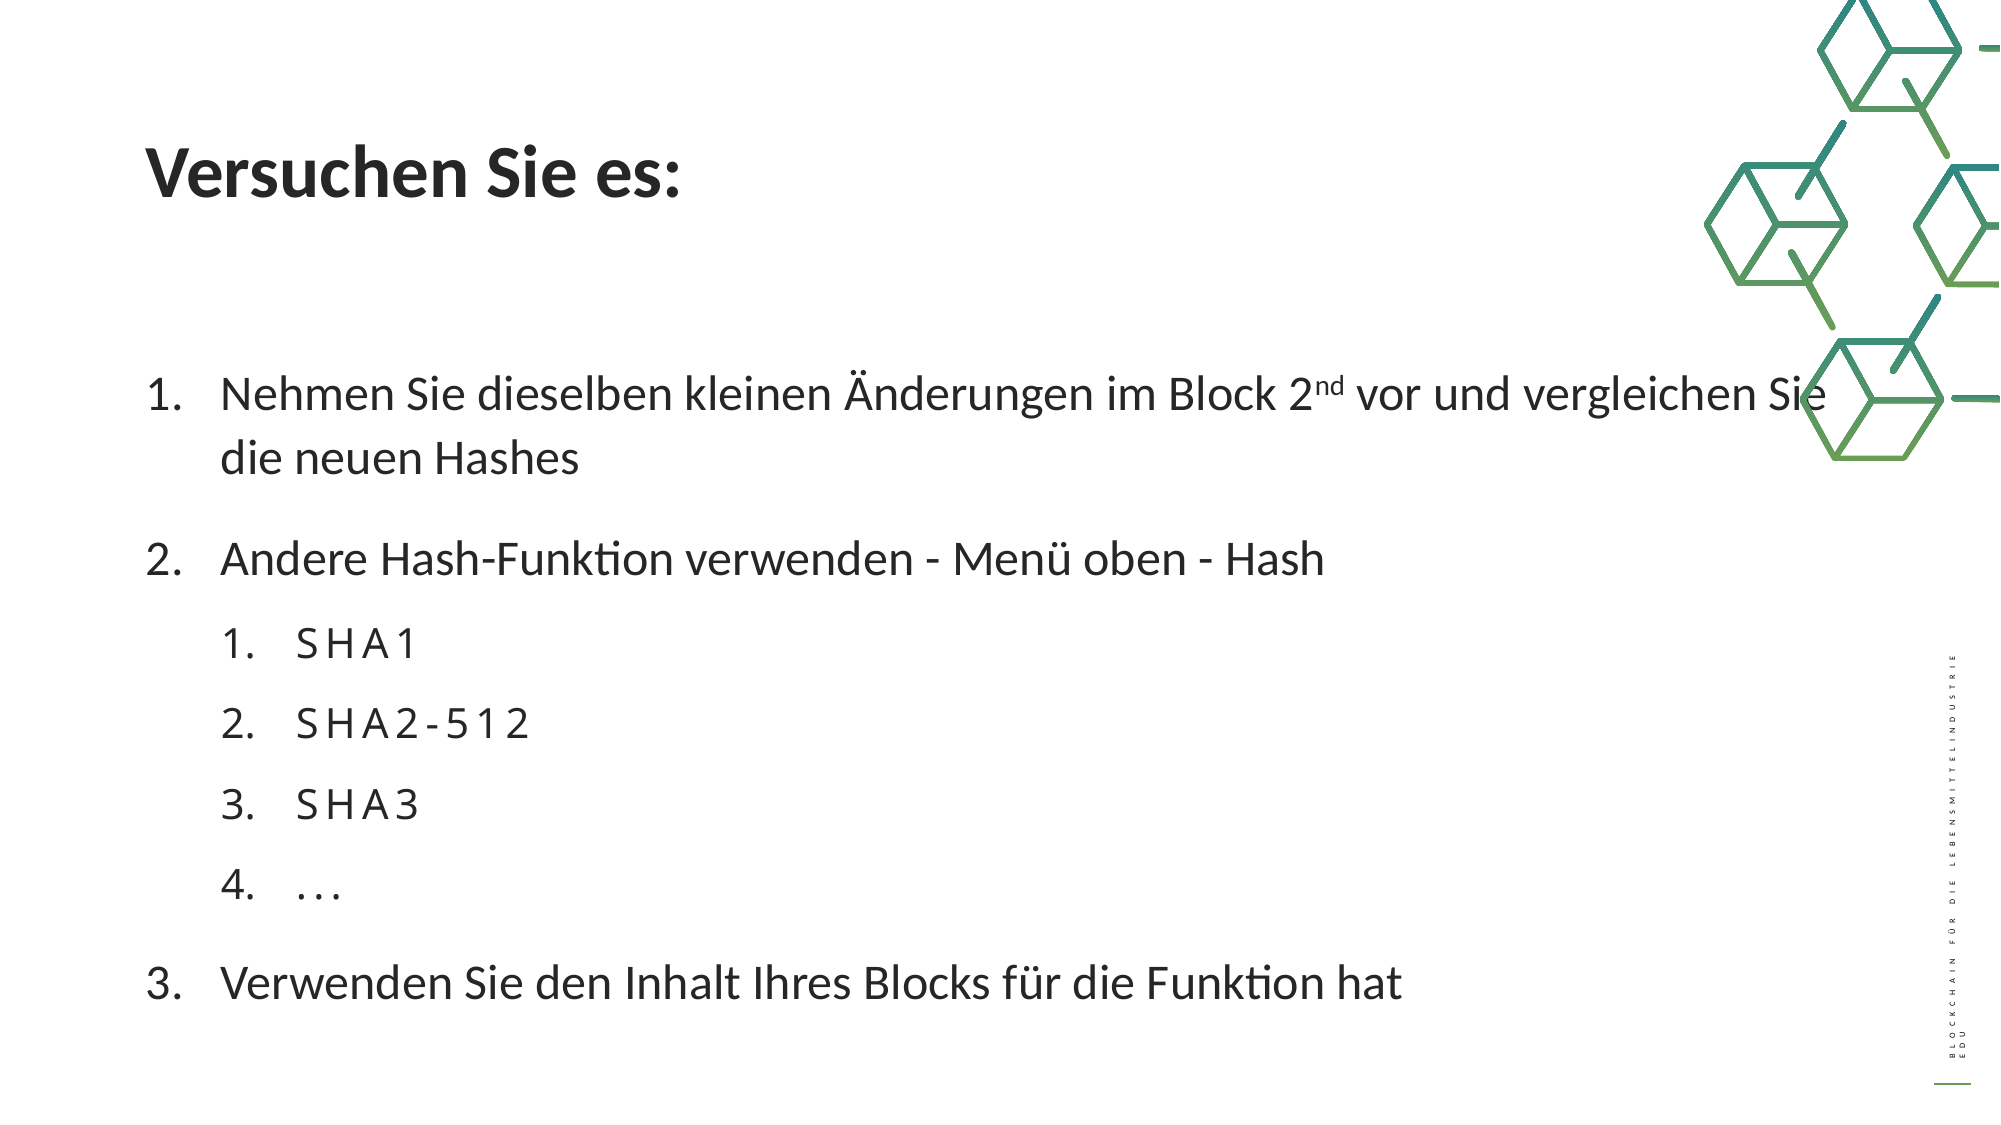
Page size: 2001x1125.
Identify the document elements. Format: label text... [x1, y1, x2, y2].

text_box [1704, 0, 2000, 461]
list Versuchen Sie es: [130, 124, 1704, 337]
list Nehmen Sie dieselben kleinen Änderungen im Block 2nd vor und vergleichen Sie die neuen Hashes Andere Hash-Funktion verwenden - Menü oben - Hash SHA1 SHA2-512 SHA3 ... Verwenden Sie den Inhalt Ihres Blocks für die Funktion hat [130, 348, 1869, 1035]
